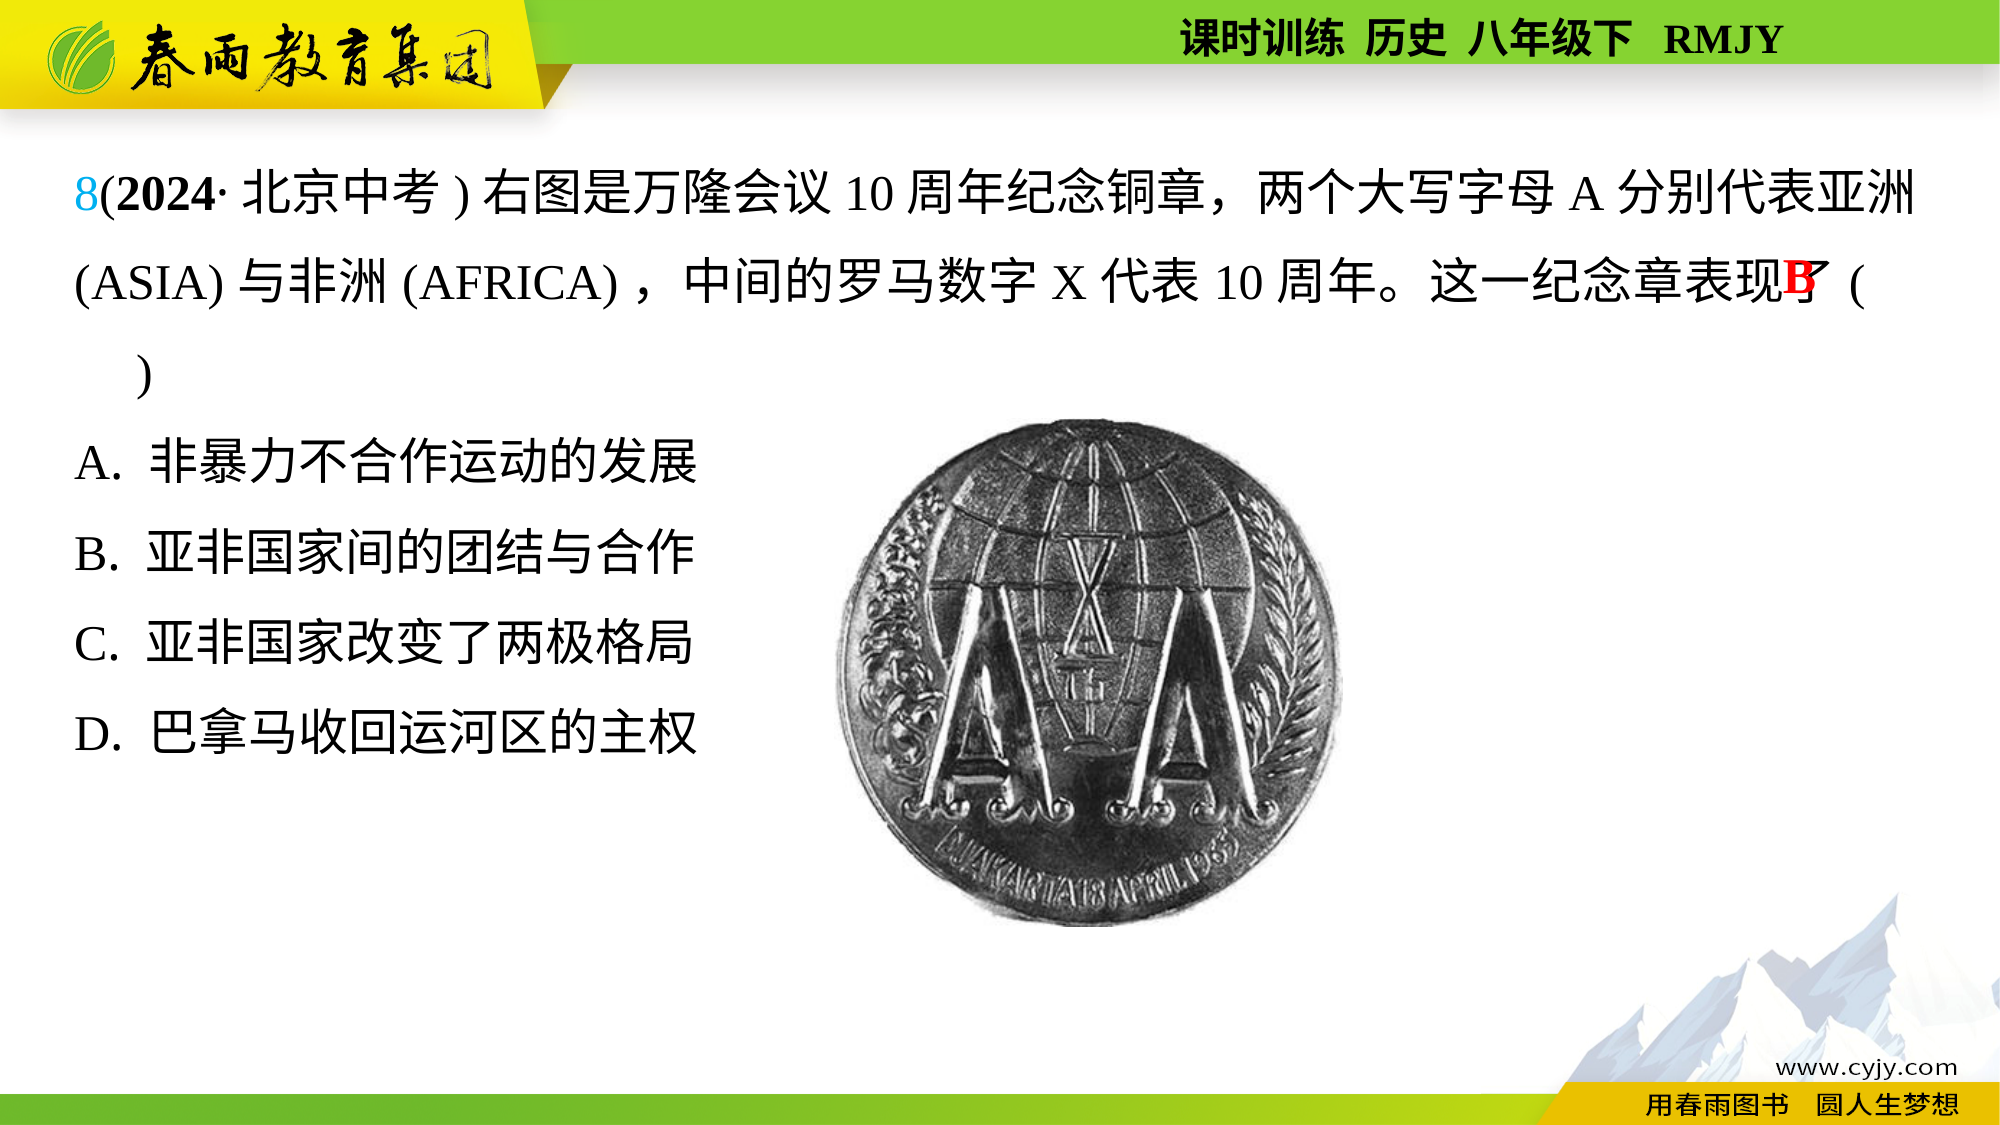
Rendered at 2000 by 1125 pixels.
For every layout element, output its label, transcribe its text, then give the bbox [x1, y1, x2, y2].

text_box B [1768, 236, 1832, 311]
picture [0, 0, 2000, 1125]
list 8(2024·北京中考)右图是万隆会议10周年纪念铜章，两个大写字母A分别代表亚洲(ASIA)与非洲(AFRICA)，中间的罗马数字X代表10周年。这一纪念章表现了( ) A. 非暴力不合作运动的发展 B. 亚非国家间的团结与合作 C. 亚非国家改变了两极格局 D. 巴拿马收回运河区的主权 [59, 122, 1944, 672]
